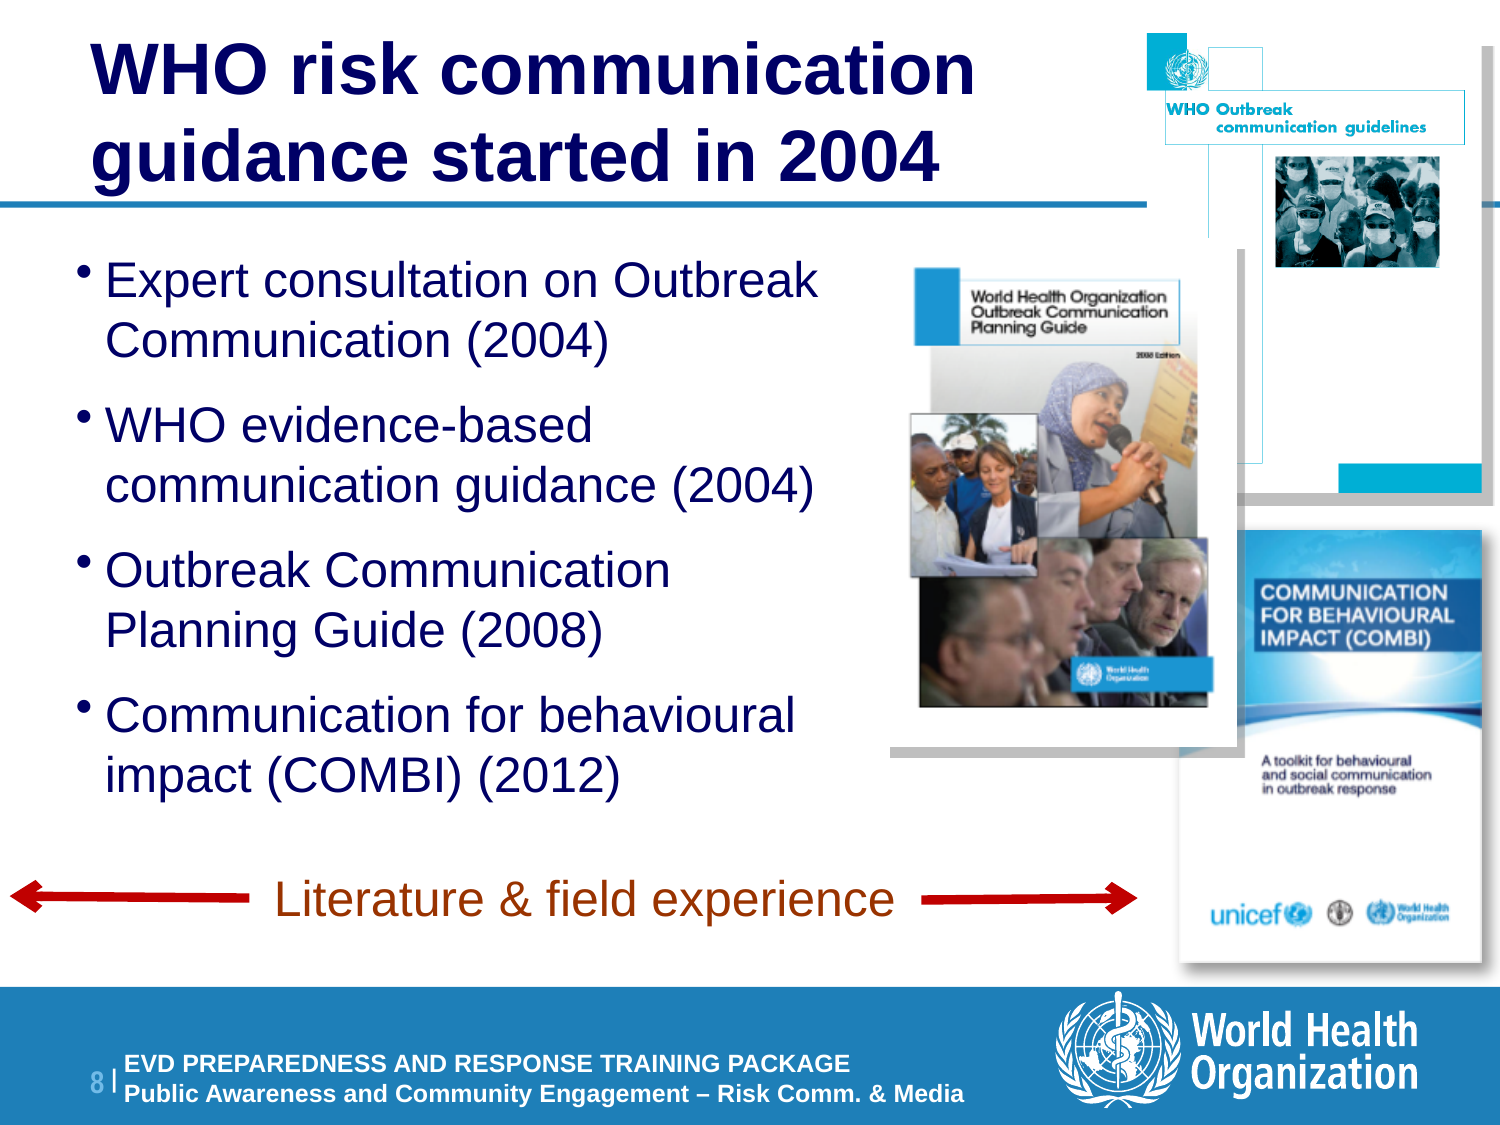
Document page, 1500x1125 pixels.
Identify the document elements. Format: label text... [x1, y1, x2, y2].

text_box Literature & field experience [259, 859, 922, 937]
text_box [9, 895, 250, 899]
text_box WHO risk communication guidance started in 2004 [76, 13, 997, 204]
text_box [921, 897, 1138, 901]
text_box Expert consultation on Outbreak Communication (2004) WHO evidence-based communication guidance (2004) Outbreak Communication Planning Guide (2008) Communication for behavioural impact (COMBI) (2012) [60, 240, 838, 811]
picture [879, 33, 1482, 963]
